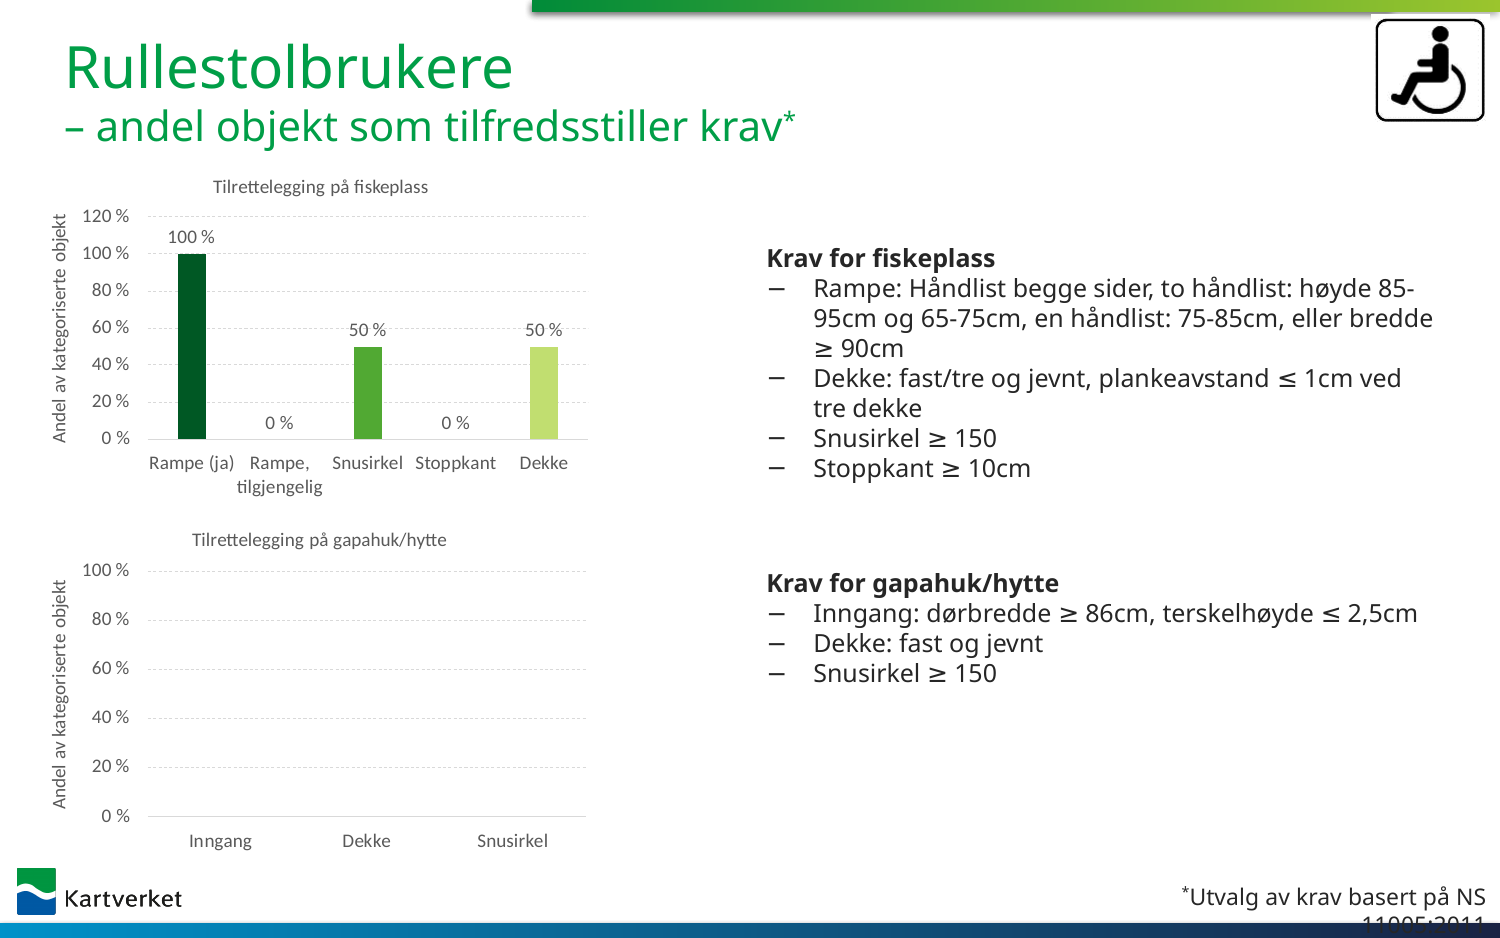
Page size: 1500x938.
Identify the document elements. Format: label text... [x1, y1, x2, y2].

text_box *Utvalg av krav basert på NS 11005:2011 [1068, 873, 1500, 938]
picture [1371, 13, 1491, 127]
text_box Rullestolbrukere – andel objekt som tilfredsstiller krav* [49, 29, 1431, 158]
picture [41, 520, 597, 859]
text_box Krav for fiskeplass Rampe: Håndlist begge sider, to håndlist: høyde 85-95cm og 65-75cm, en håndlist: 75-85cm, eller bredde ≥ 90cm Dekke: fast/tre og jevnt, plankeavstand ≤ 1cm ved tre dekke Snusirkel ≥ 150 Stoppkant ≥ 10cm [751, 235, 1452, 490]
picture [41, 166, 599, 505]
text_box Krav for gapahuk/hytte Inngang: dørbredde ≥ 86cm, terskelhøyde ≤ 2,5cm Dekke: fast og jevnt Snusirkel ≥ 150 [751, 560, 1452, 695]
